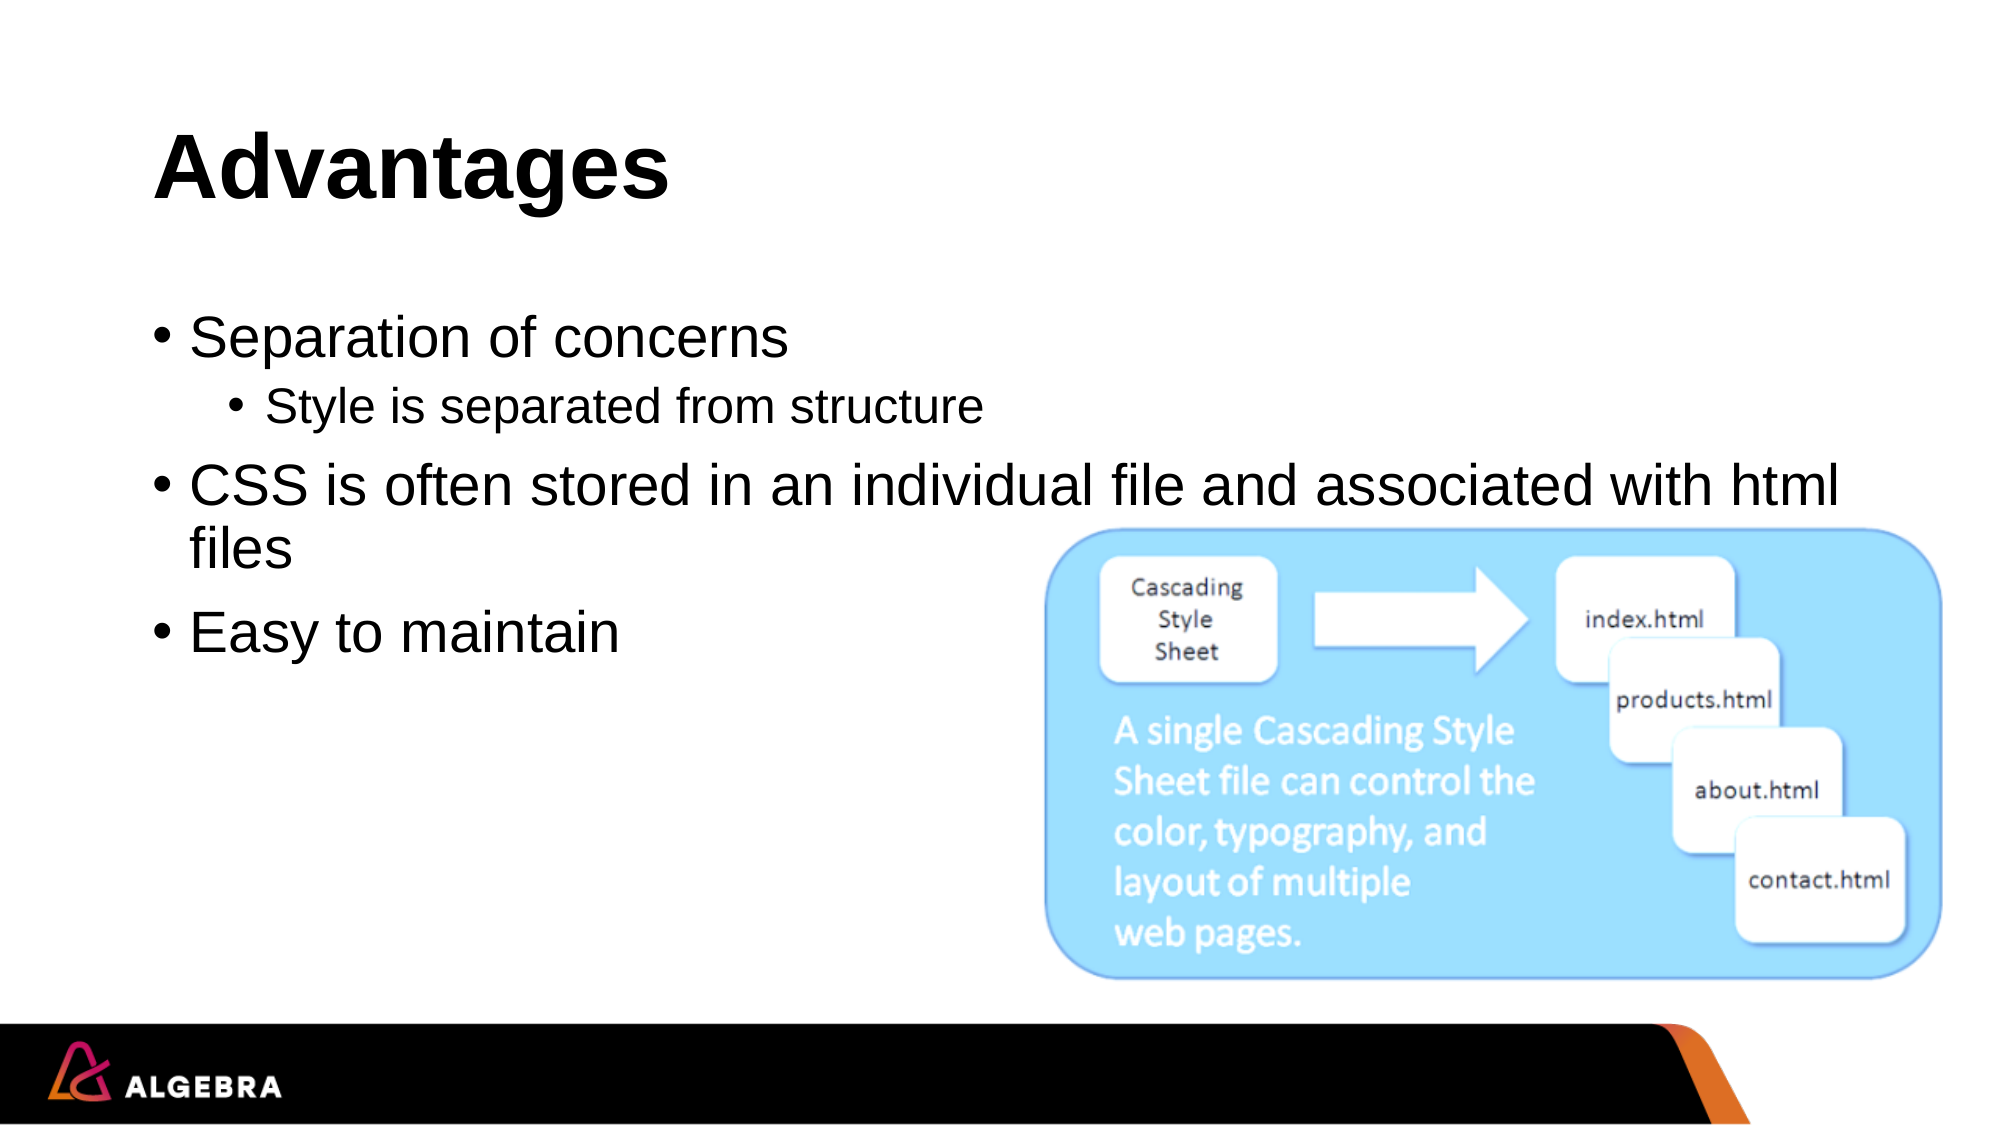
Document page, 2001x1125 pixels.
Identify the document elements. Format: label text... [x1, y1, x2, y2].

picture [1023, 521, 1957, 988]
list Separation of concerns Style is separated from structure CSS is often stored in an individual file and associated with html files Easy to maintain [137, 299, 1863, 1014]
title Advantages [137, 59, 1863, 278]
picture [0, 1023, 1958, 1125]
